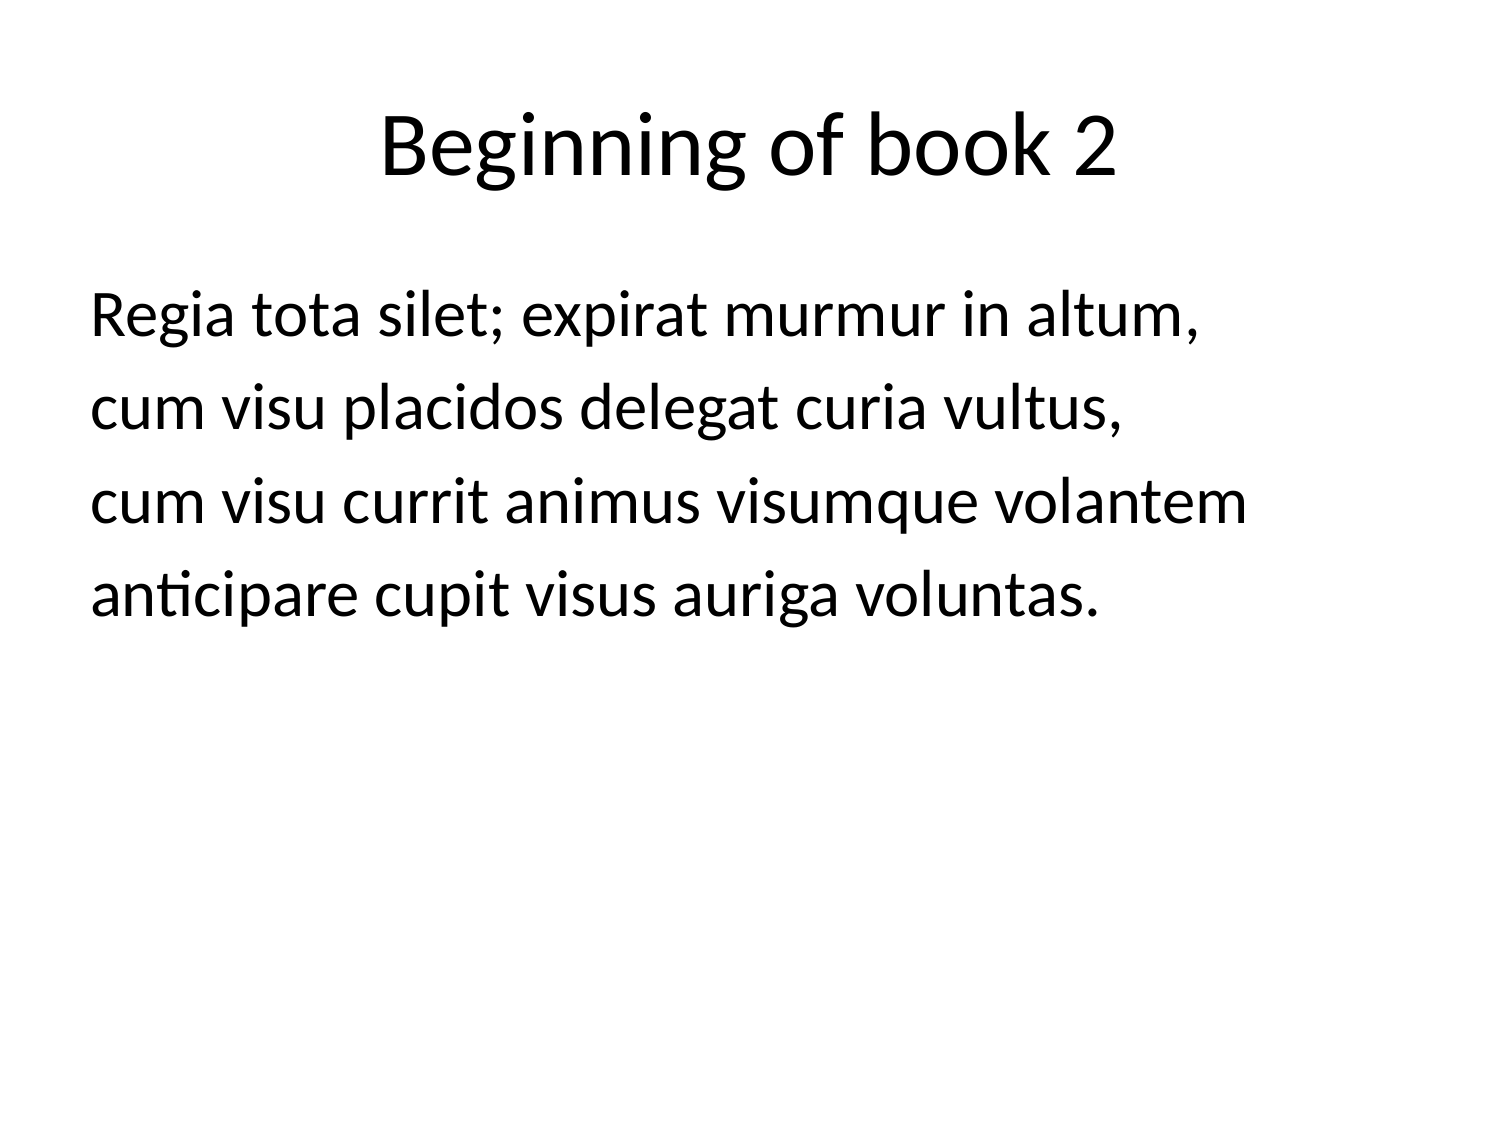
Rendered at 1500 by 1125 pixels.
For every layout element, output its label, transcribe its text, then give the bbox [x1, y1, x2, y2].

title Beginning of book 2 [75, 45, 1425, 233]
list Regia tota silet; expirat murmur in altum, cum visu placidos delegat curia vultus, cum visu currit animus visumque volantem anticipare cupit visus auriga voluntas. [75, 262, 1425, 1005]
